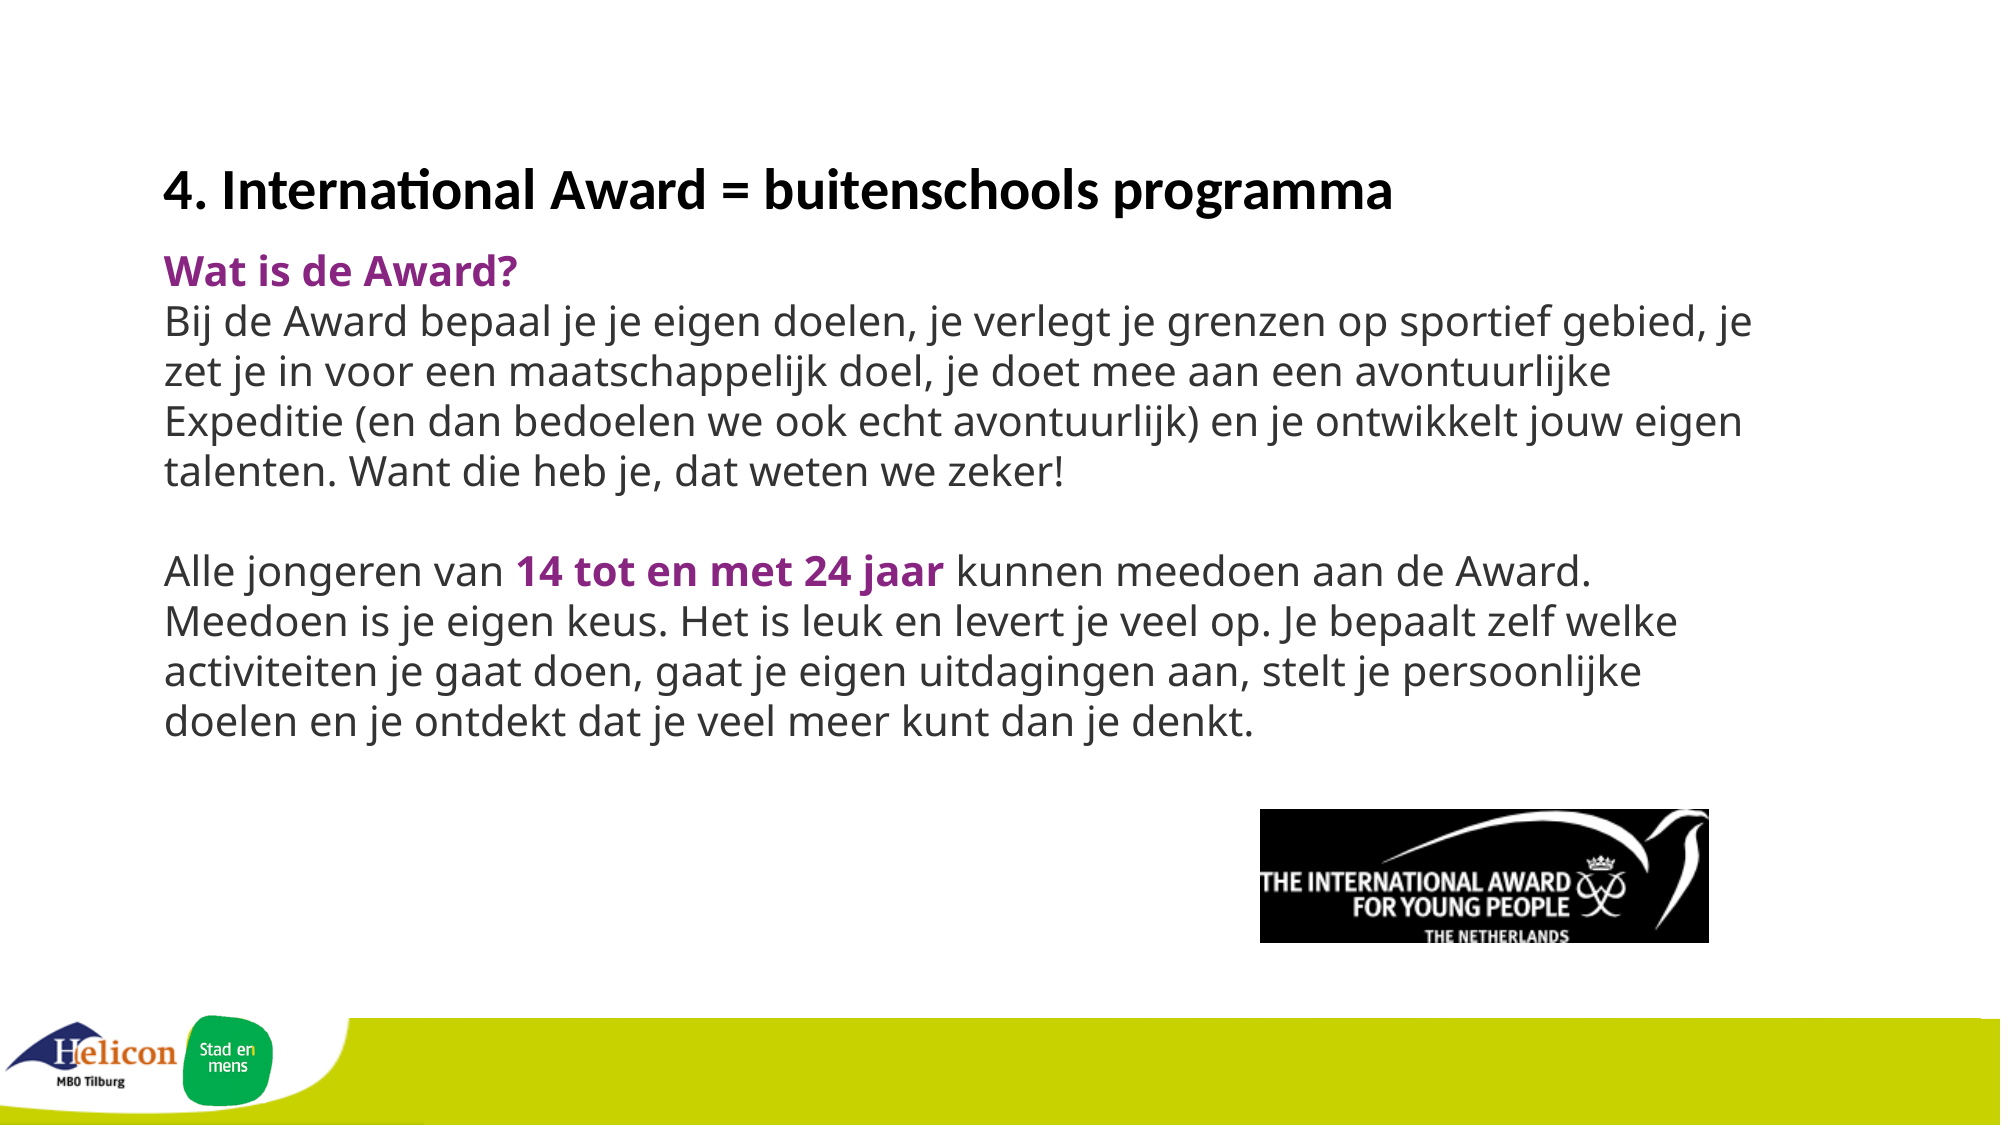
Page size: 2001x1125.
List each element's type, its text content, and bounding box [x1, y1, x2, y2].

picture [0, 1013, 424, 1125]
text_box 4. International Award = buitenschools programma [149, 108, 1772, 229]
picture [1260, 809, 1709, 943]
text_box Wat is de Award? Bij de Award bepaal je je eigen doelen, je verlegt je grenzen op sportief gebied, je zet je in voor een maatschappelijk doel, je doet mee aan een avontuurlijke Expeditie (en dan bedoelen we ook echt avontuurlijk) en je ontwikkelt jouw eigen talenten. Want die heb je, dat weten we zeker! Alle jongeren van 14 tot en met 24 jaar kunnen meedoen aan de Award. Meedoen is je eigen keus. Het is leuk en levert je veel op. Je bepaalt zelf welke activiteiten je gaat doen, gaat je eigen uitdagingen aan, stelt je persoonlijke doelen en je ontdekt dat je veel meer kunt dan je denkt. [149, 236, 1772, 852]
